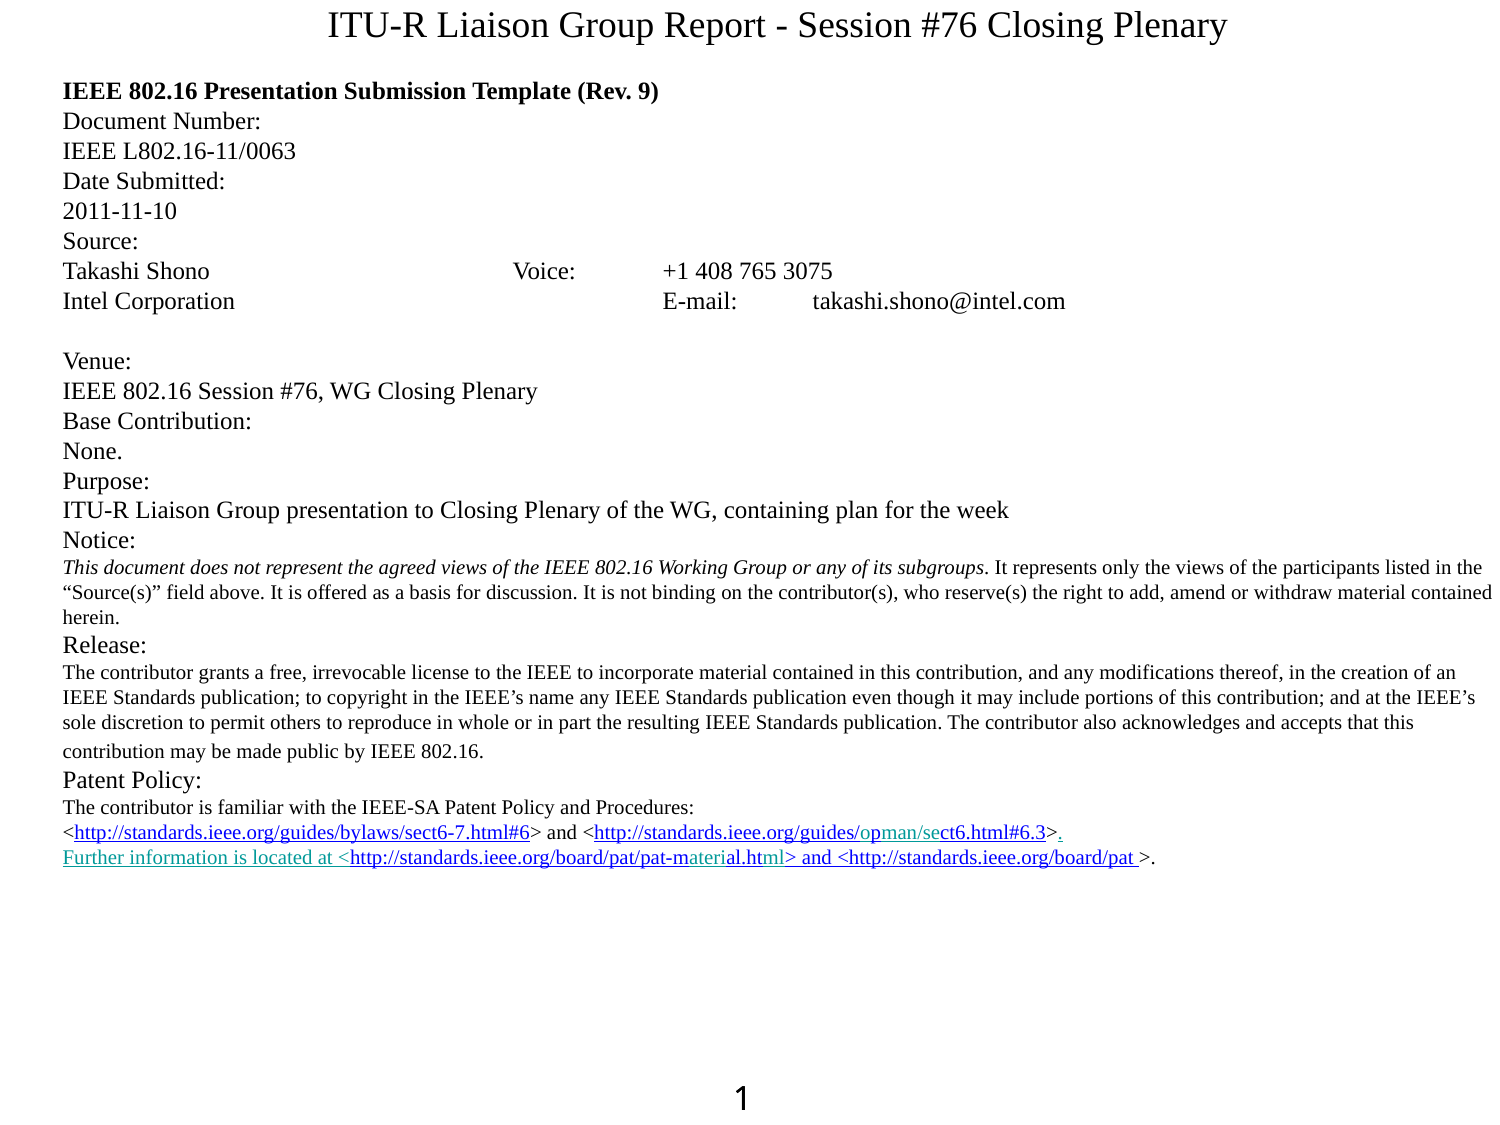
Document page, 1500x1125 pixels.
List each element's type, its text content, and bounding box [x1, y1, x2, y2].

text_box ITU-R Liaison Group Report - Session #76 Closing Plenary IEEE 802.16 Presentation Submission Template (Rev. 9) Document Number: IEEE L802.16-11/0063 Date Submitted: 2011-11-10 Source: Takashi Shono Voice: +1 408 765 3075 Intel Corporation E-mail: takashi.shono@intel.com Venue: IEEE 802.16 Session #76, WG Closing Plenary Base Contribution: None. Purpose: ITU-R Liaison Group presentation to Closing Plenary of the WG, containing plan for the week Notice: This document does not represent the agreed views of the IEEE 802.16 Working Group or any of its subgroups. It represents only the views of the participants listed in the “Source(s)” field above. It is offered as a basis for discussion. It is not binding on the contributor(s), who reserve(s) the right to add, amend or withdraw material contained herein. Release: The contributor grants a free, irrevocable license to the IEEE to incorporate material contained in this contribution, and any modifications thereof, in the creation of an IEEE Standards publication; to copyright in the IEEE’s name any IEEE Standards publication even though it may include portions of this contribution; and at the IEEE’s sole discretion to permit others to reproduce in whole or in part the resulting IEEE Standards publication. The contributor also acknowledges and accepts that this contribution may be made public by IEEE 802.16. Patent Policy: The contributor is familiar with the IEEE-SA Patent Policy and Procedures: <http://standards.ieee.org/guides/bylaws/sect6-7.html#6> and <http://standards.ieee.org/guides/opman/sect6.html#6.3>. Further information is located at <http://standards.ieee.org/board/pat/pat-material.html> and <http://standards.ieee.org/board/pat >. [0, 0, 1500, 888]
